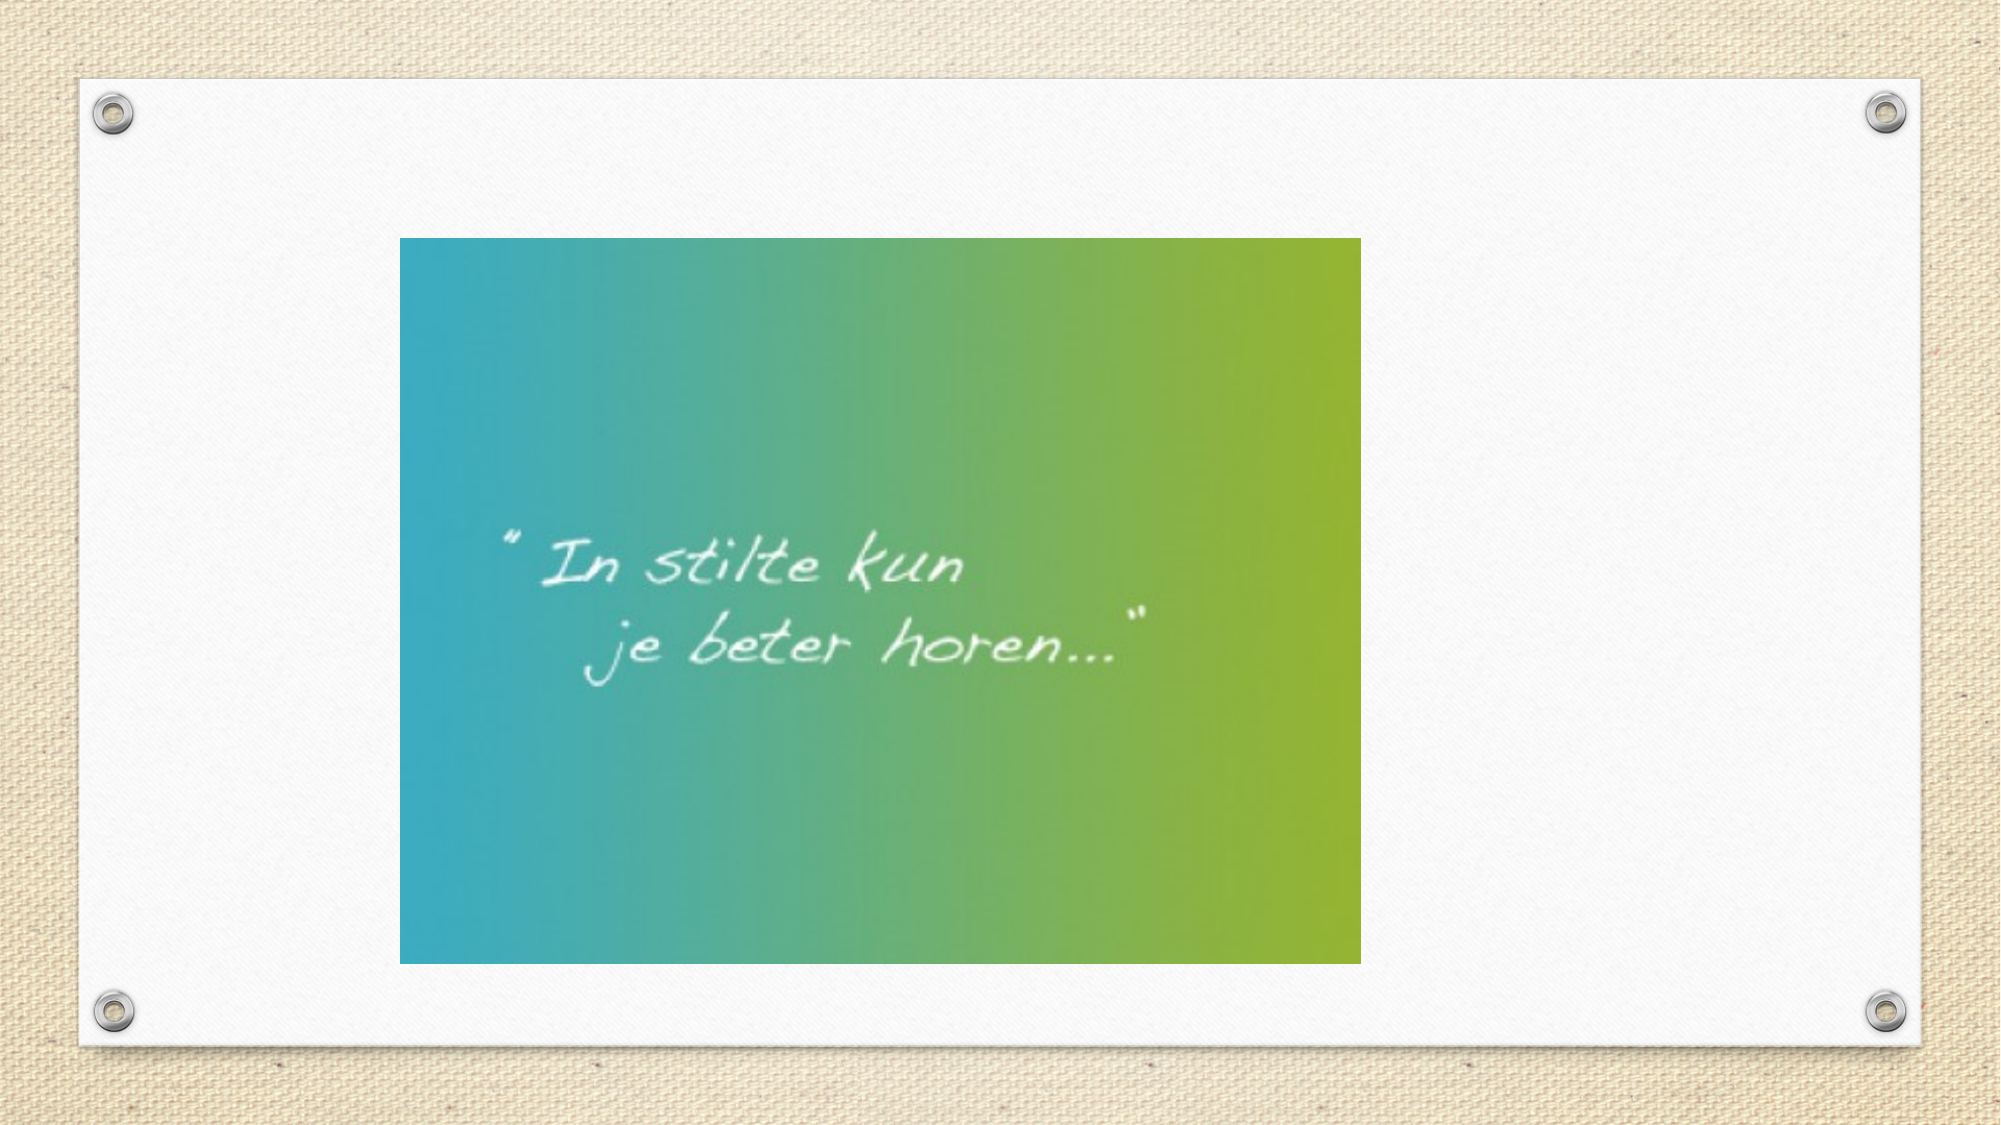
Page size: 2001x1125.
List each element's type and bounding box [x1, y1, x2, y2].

picture [0, 0, 2001, 1125]
list [399, 238, 1361, 965]
